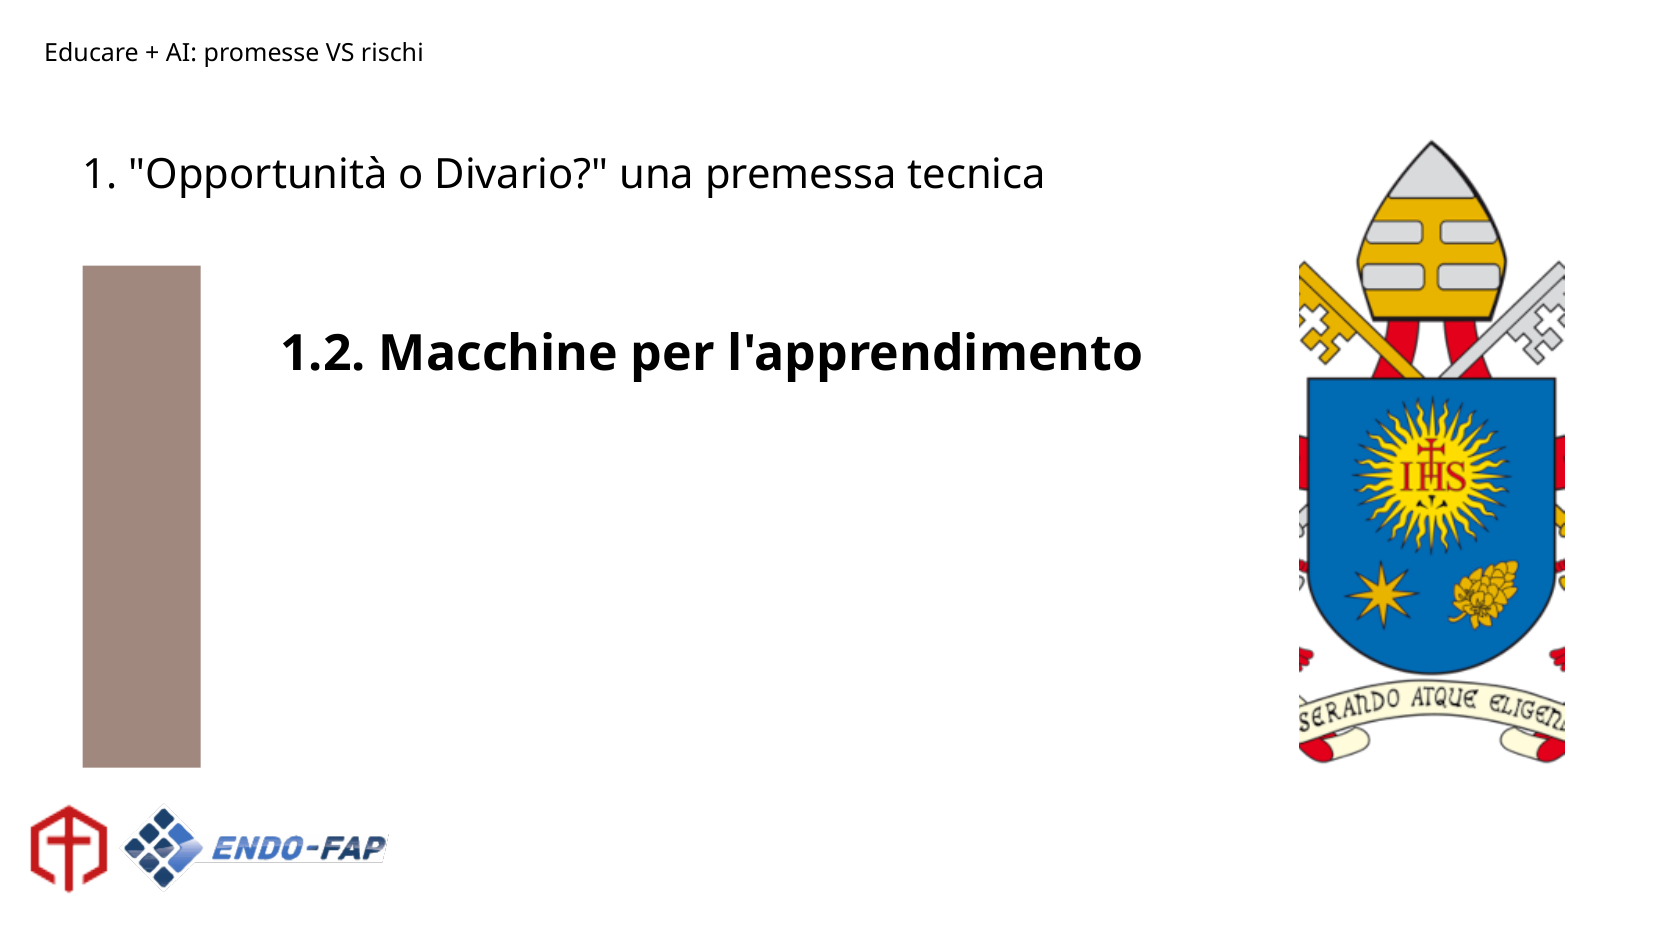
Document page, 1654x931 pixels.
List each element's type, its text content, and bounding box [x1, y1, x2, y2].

text_box 1.2. Macchine per l'apprendimento [265, 312, 1181, 450]
picture [1298, 135, 1566, 768]
title 1. "Opportunità o Divario?" una premessa tecnica [82, 135, 1205, 208]
picture [118, 803, 393, 892]
picture [29, 803, 110, 896]
